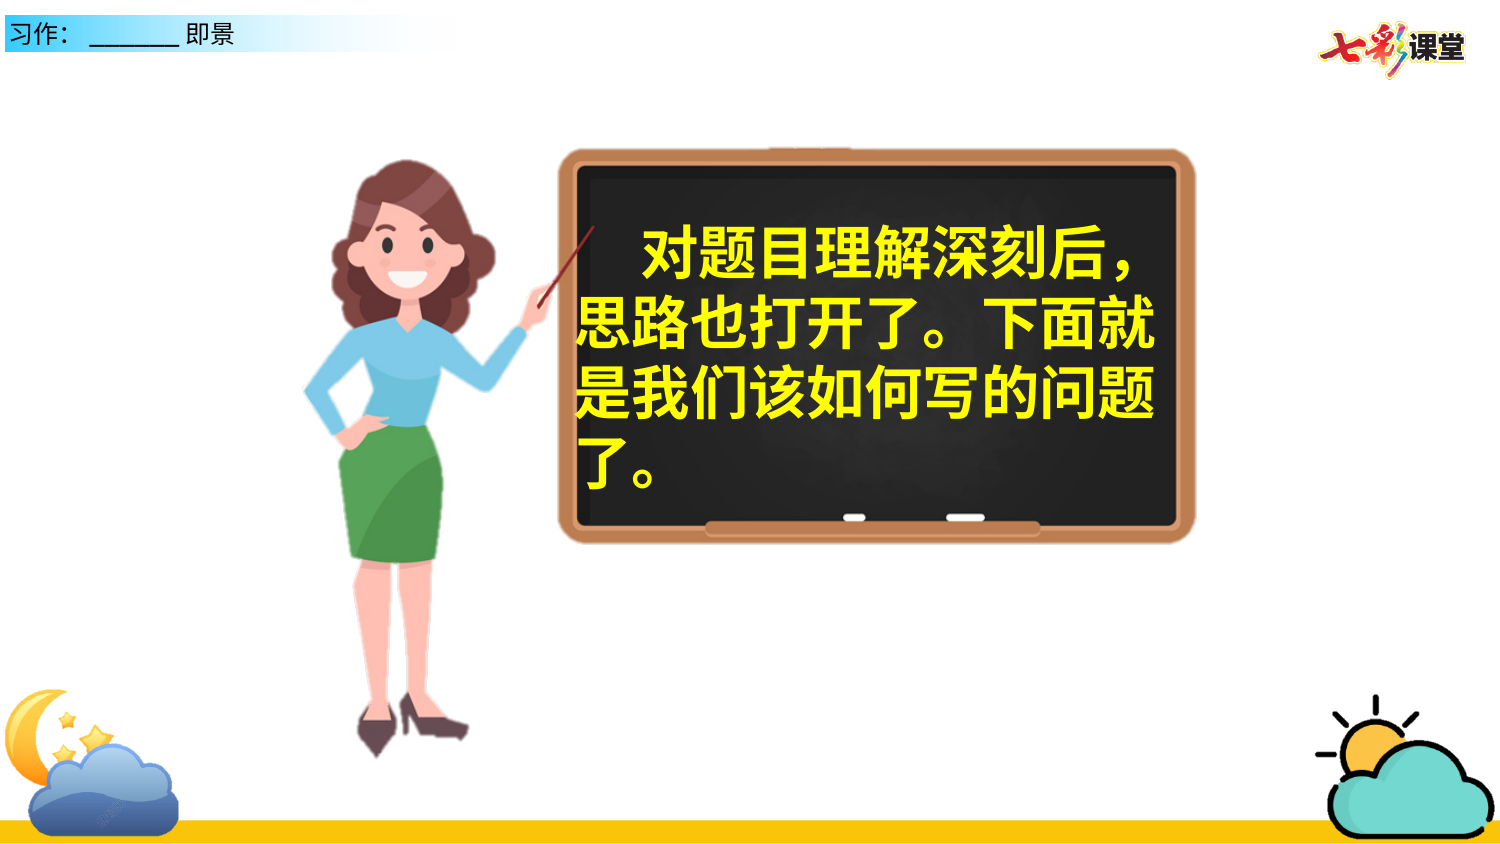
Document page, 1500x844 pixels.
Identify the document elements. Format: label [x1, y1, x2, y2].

picture [1316, 20, 1468, 80]
picture [197, 96, 1500, 844]
picture [0, 686, 185, 844]
